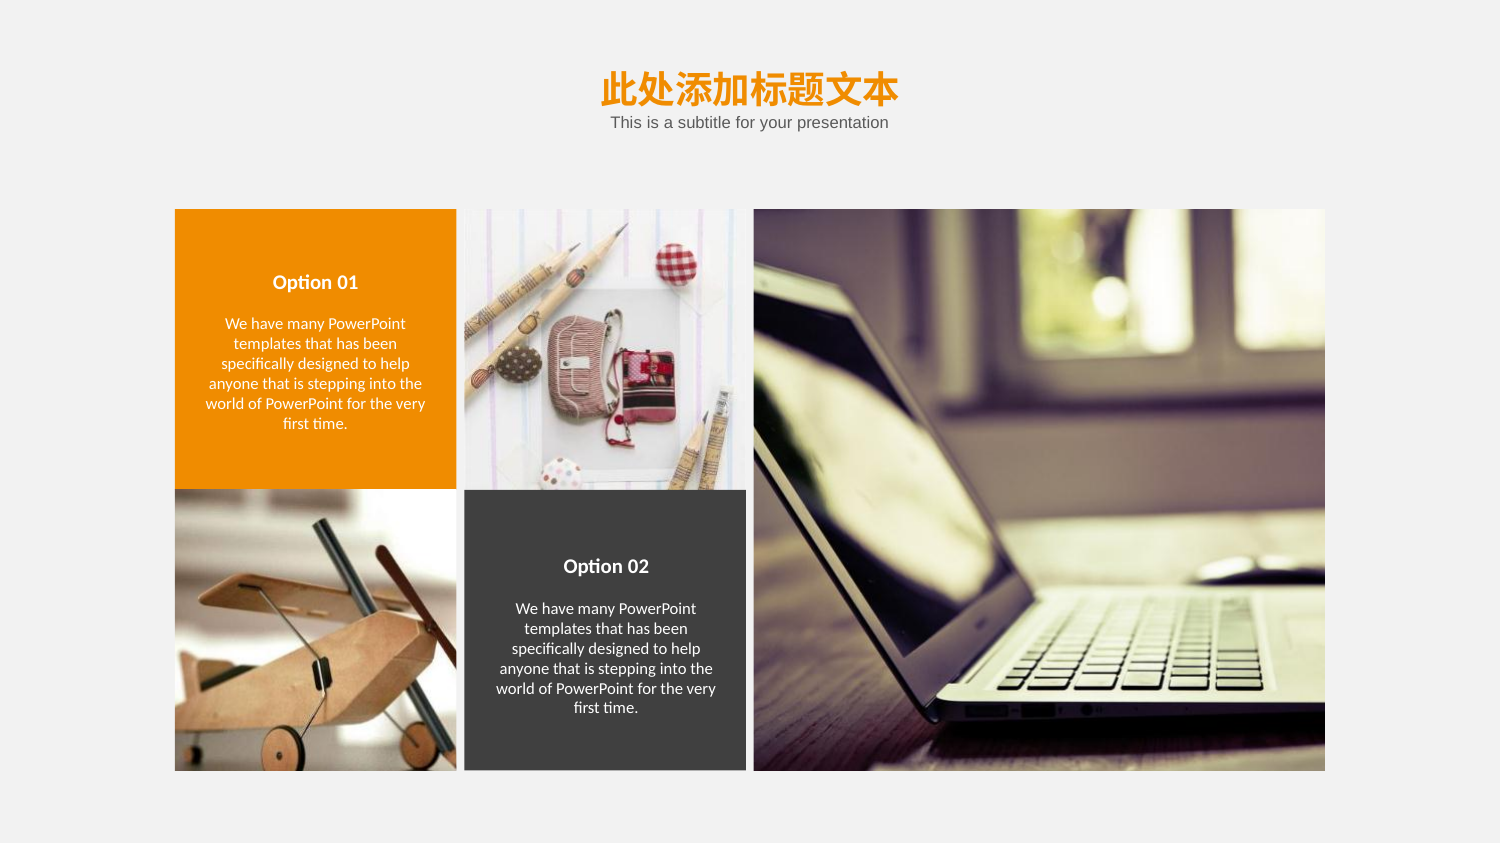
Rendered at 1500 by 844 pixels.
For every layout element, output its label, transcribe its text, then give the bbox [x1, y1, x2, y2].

text_box [464, 209, 746, 489]
text_box Option 02 We have many PowerPoint templates that has been specifically designed to help anyone that is stepping into the world of PowerPoint for the very first time. [493, 552, 719, 718]
text_box [174, 209, 457, 489]
text_box This is a subtitle for your presentation [602, 112, 898, 133]
text_box [464, 489, 746, 771]
text_box [753, 209, 1326, 771]
text_box Option 01 We have many PowerPoint templates that has been specifically designed to help anyone that is stepping into the world of PowerPoint for the very first time. [203, 268, 428, 433]
text_box 此处添加标题文本 [567, 58, 933, 119]
text_box [174, 489, 457, 771]
